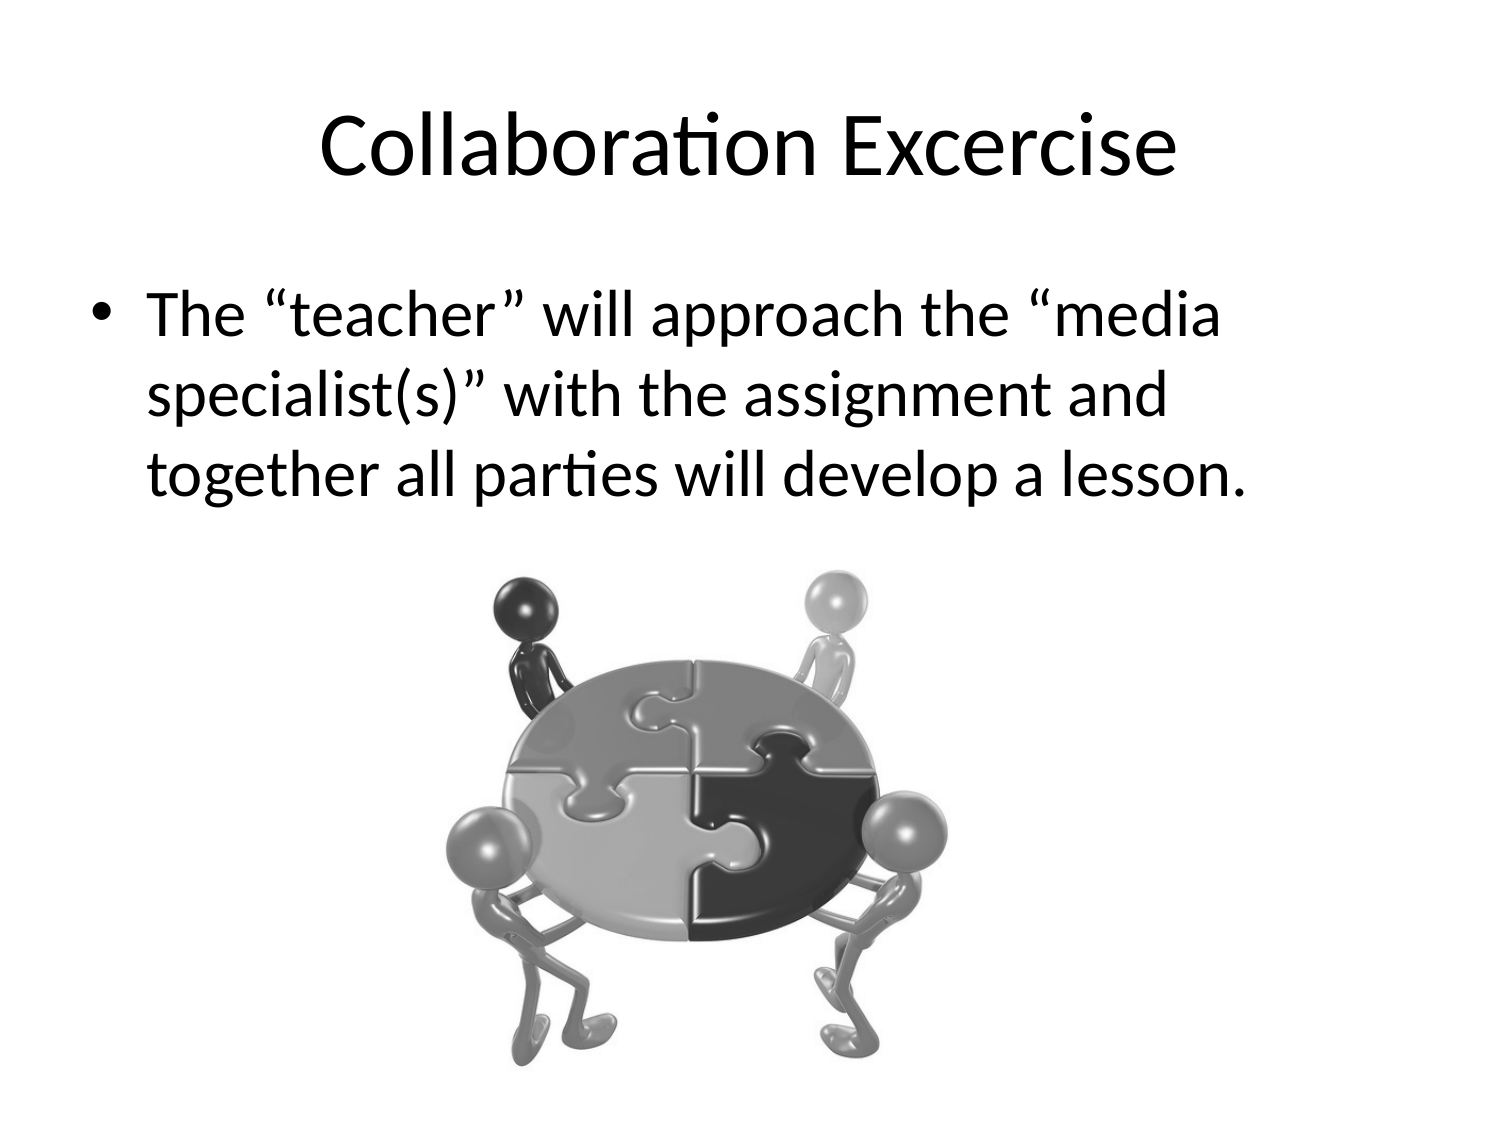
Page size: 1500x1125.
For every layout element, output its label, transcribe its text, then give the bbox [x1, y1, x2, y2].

title Collaboration Excercise [75, 45, 1425, 233]
picture [430, 552, 963, 1084]
list The “teacher” will approach the “media specialist(s)” with the assignment and together all parties will develop a lesson. [75, 262, 1425, 1005]
